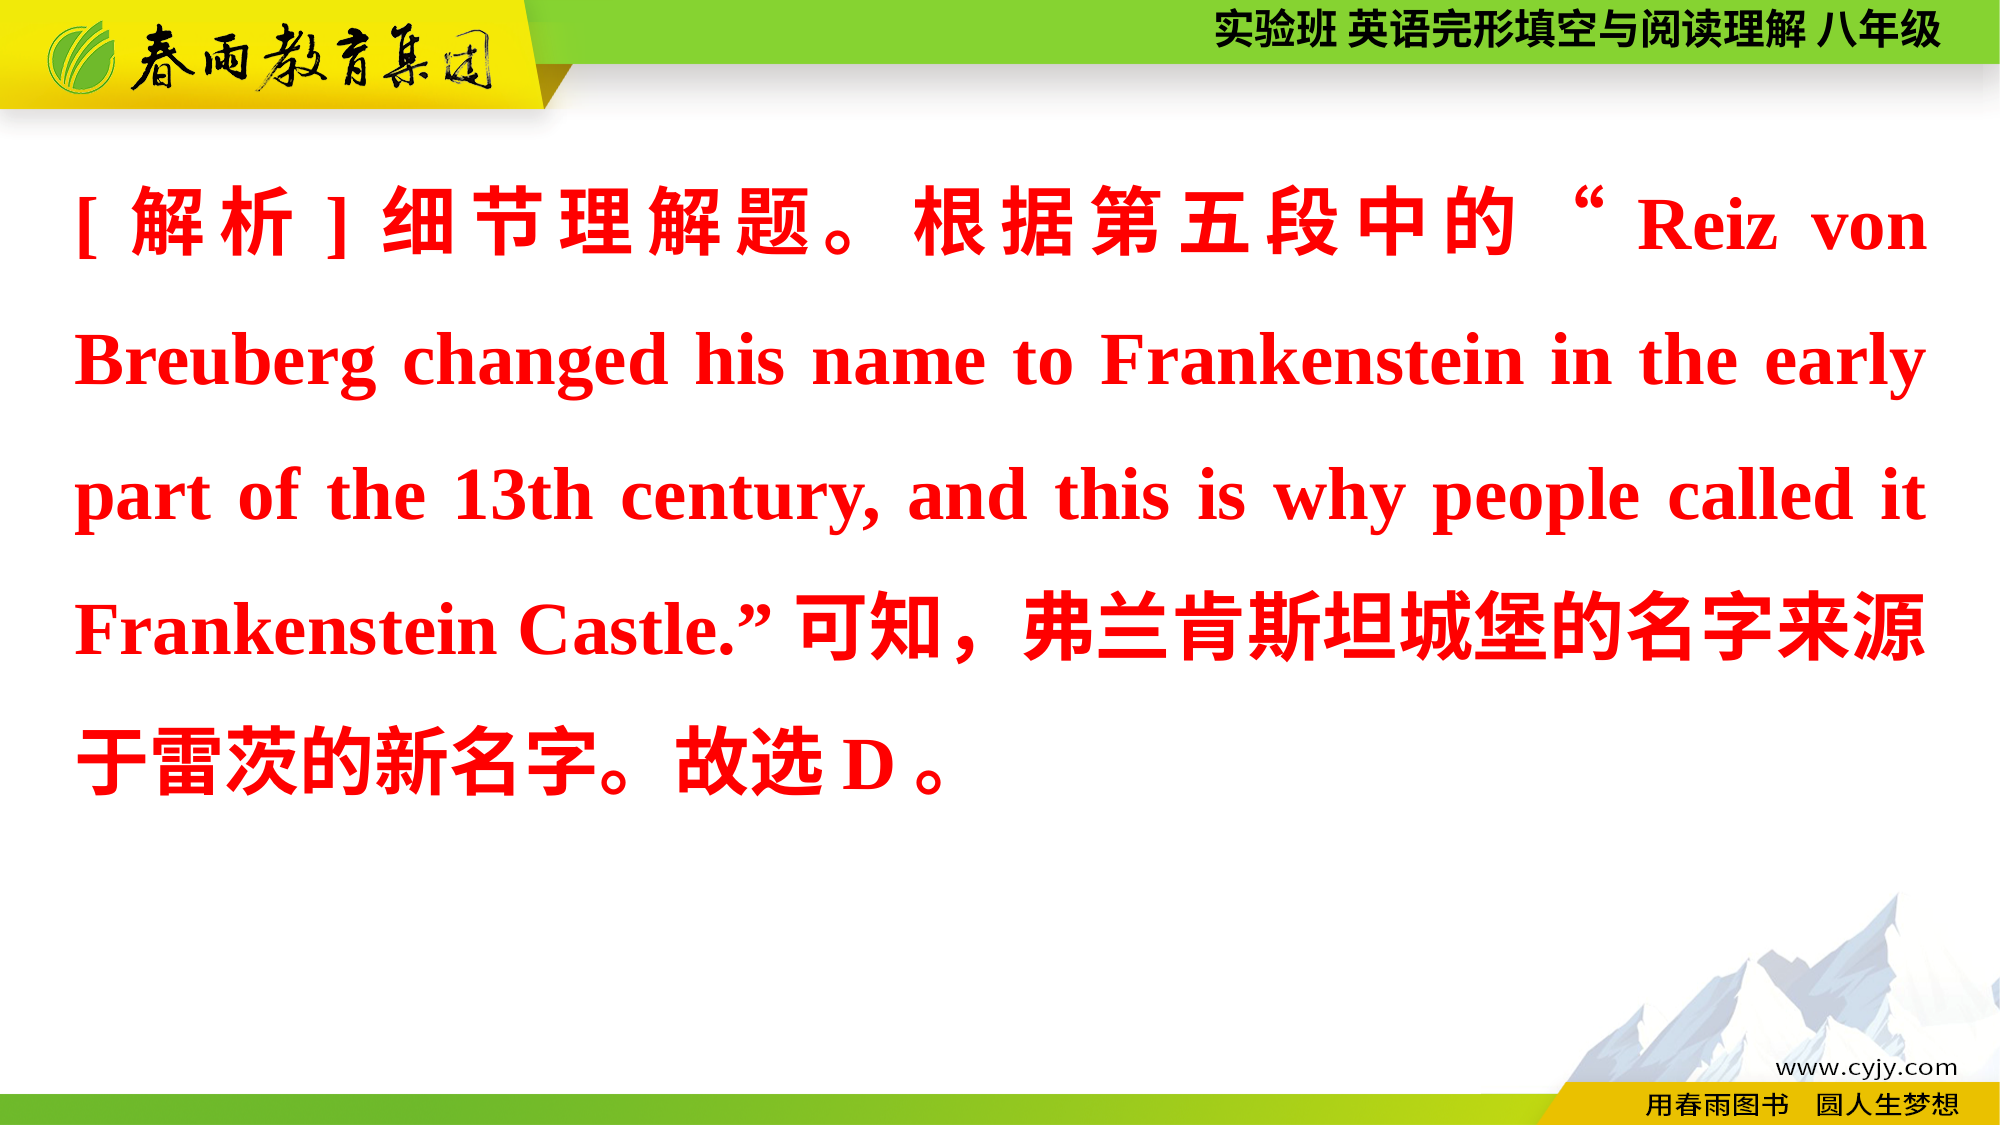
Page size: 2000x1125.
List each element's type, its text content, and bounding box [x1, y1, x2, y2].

picture [0, 0, 2000, 1125]
list [解析]细节理解题。根据第五段中的“Reiz von Breuberg changed his name to Frankenstein in the early part of the 13th century, and this is why people called it Frankenstein Castle.”可知，弗兰肯斯坦城堡的名字来源于雷茨的新名字。故选D。 [59, 122, 1944, 802]
